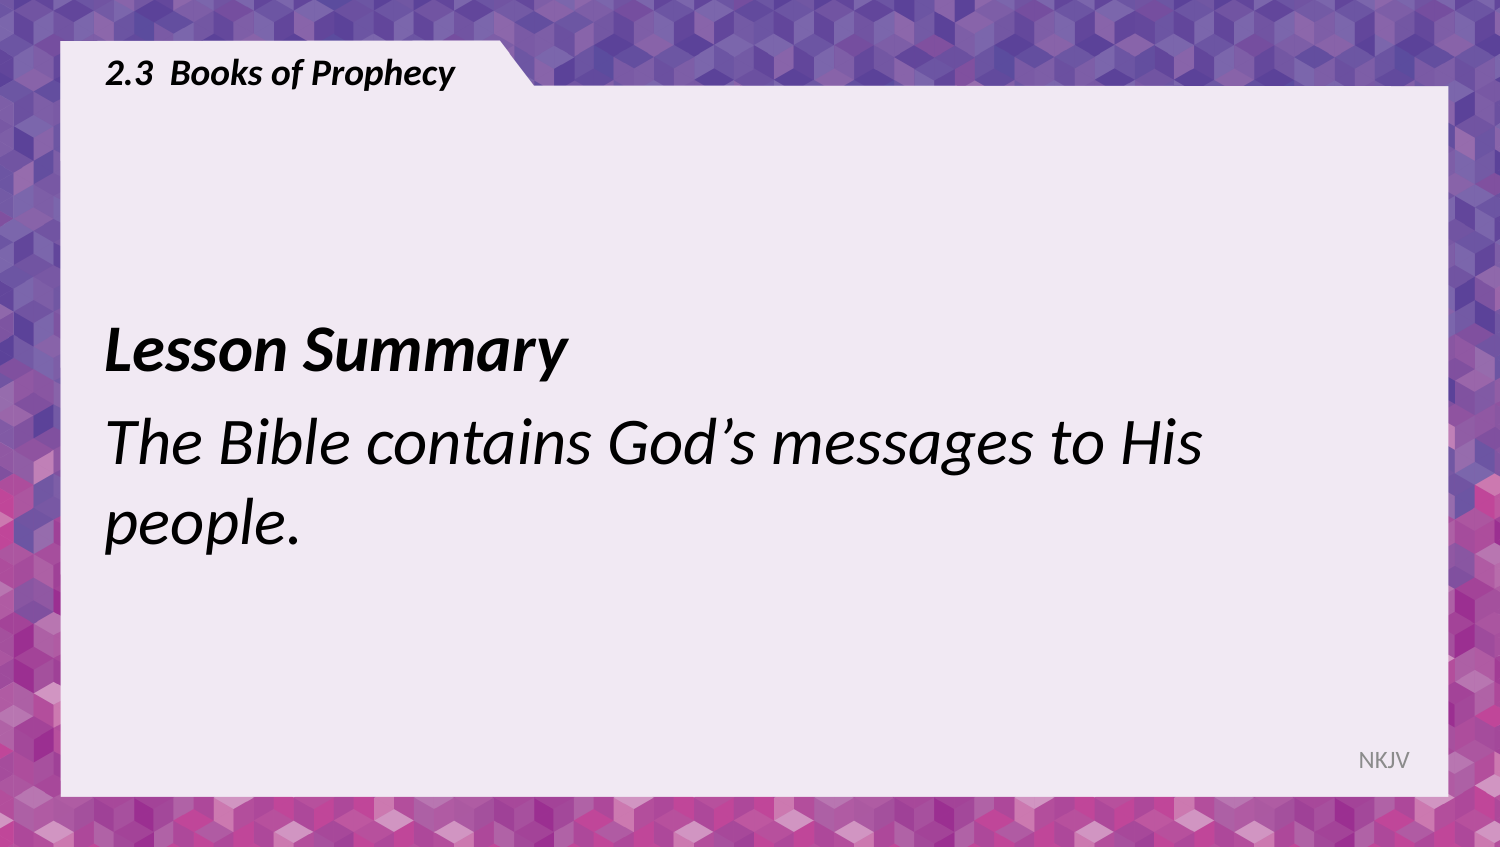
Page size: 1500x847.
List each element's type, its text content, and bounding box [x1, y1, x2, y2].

title 2.3 Books of Prophecy [89, 33, 1420, 108]
list Lesson Summary The Bible contains God’s messages to His people. [89, 141, 1403, 722]
footer NKJV [950, 736, 1425, 782]
picture [0, 0, 1500, 847]
